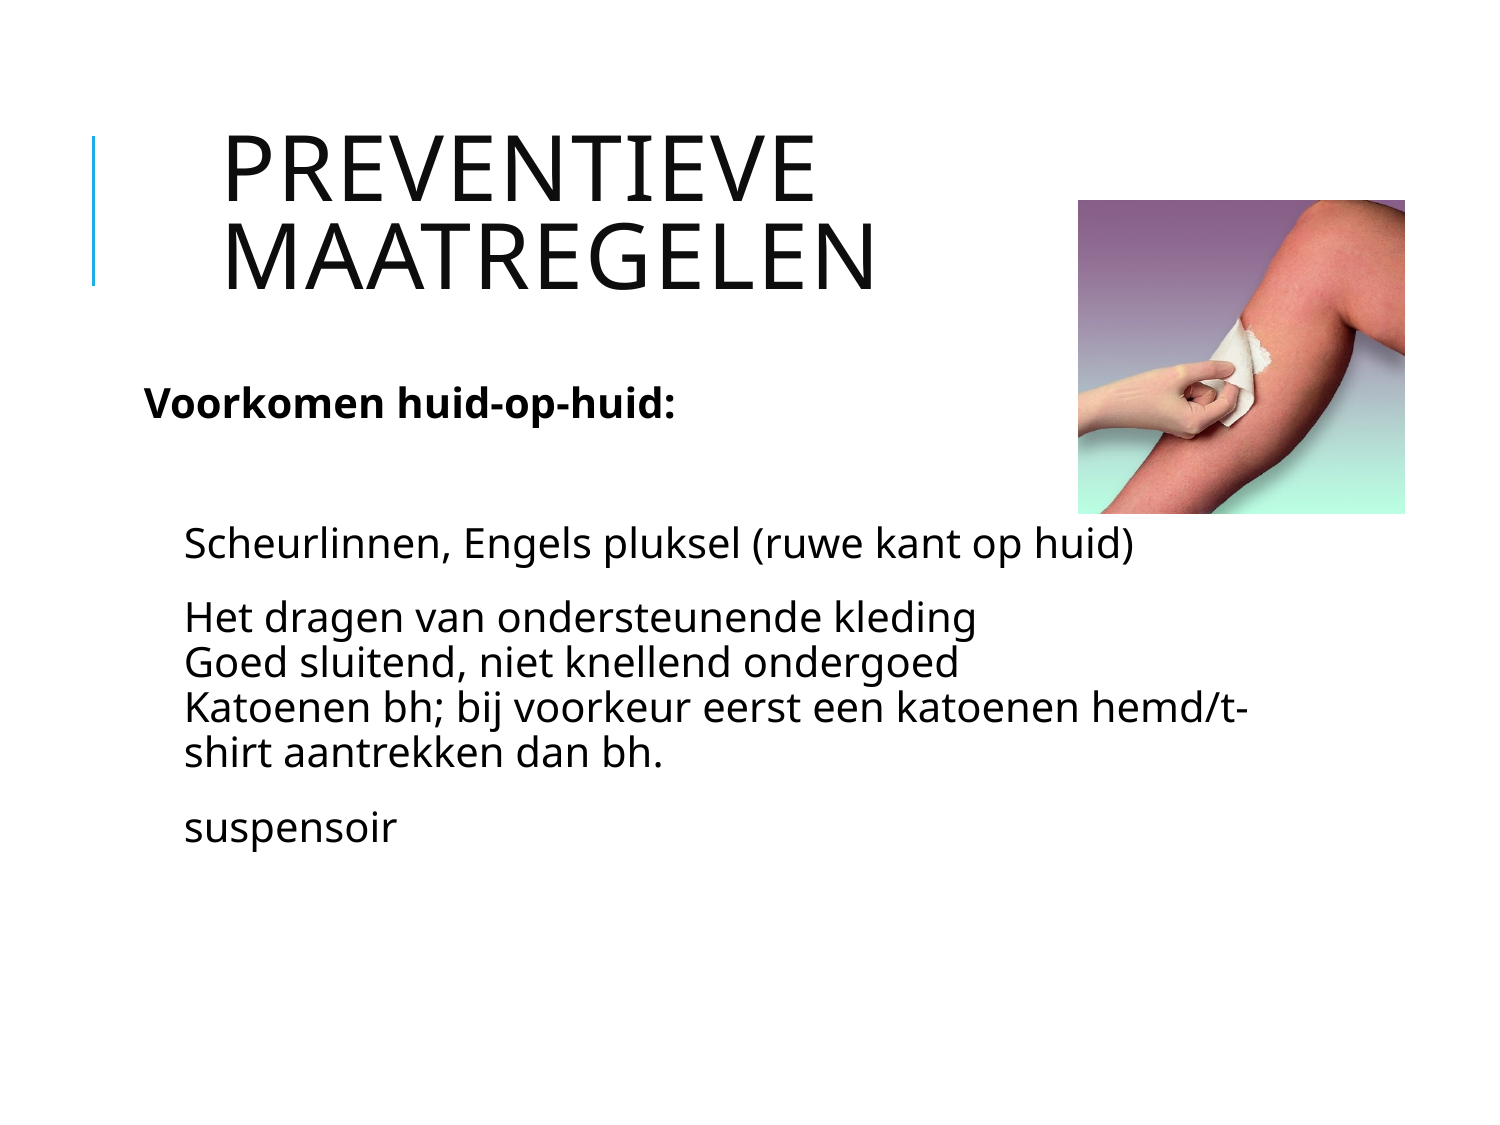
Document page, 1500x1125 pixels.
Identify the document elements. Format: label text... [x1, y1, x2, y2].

picture [1078, 200, 1405, 514]
list Voorkomen huid-op-huid: Scheurlinnen, Engels pluksel (ruwe kant op huid) Het dragen van ondersteunende kleding Goed sluitend, niet knellend ondergoed Katoenen bh; bij voorkeur eerst een katoenen hemd/t-shirt aantrekken dan bh. suspensoir [126, 375, 1322, 1035]
title Preventieve maatregelen [126, 96, 1322, 342]
